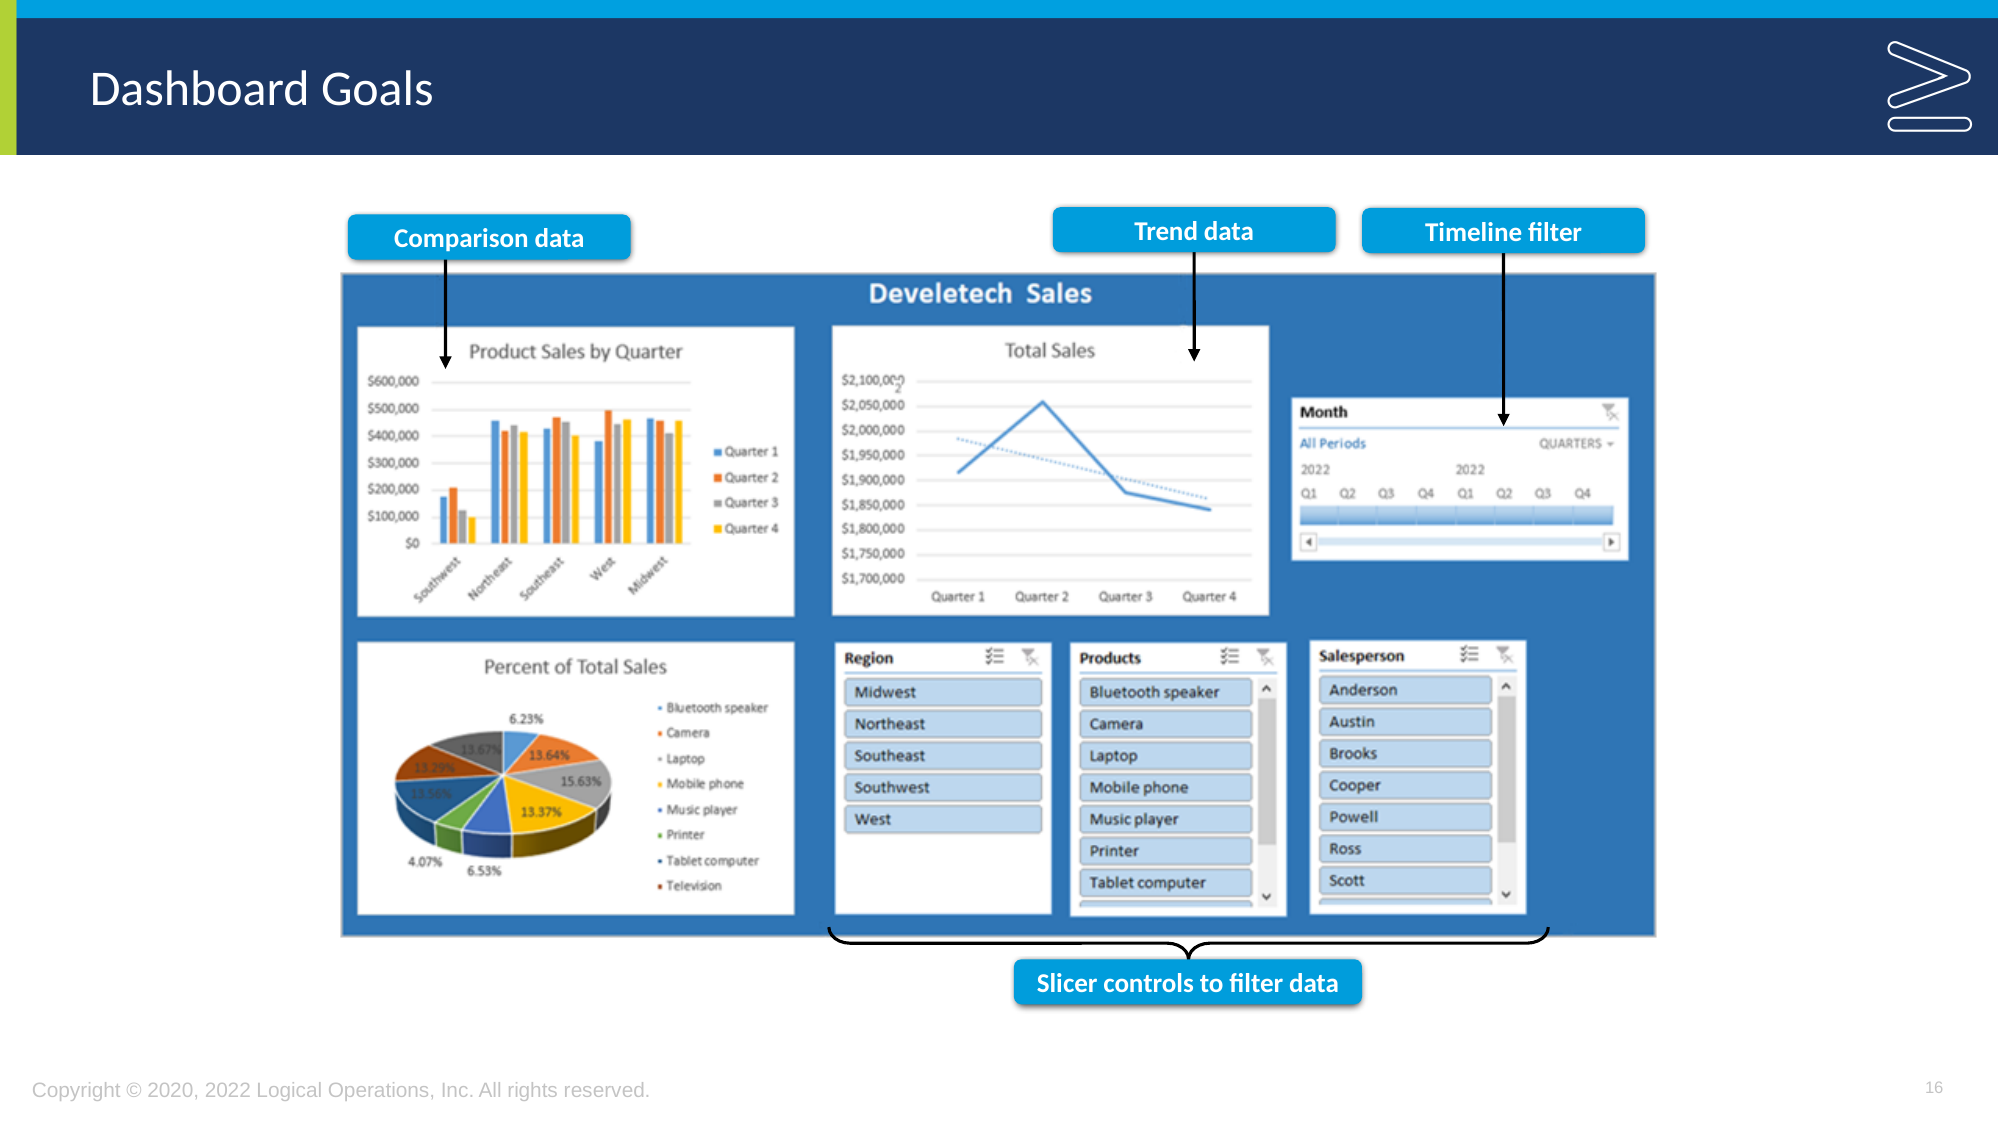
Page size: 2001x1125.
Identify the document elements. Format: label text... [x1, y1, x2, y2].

slide_number 16 [1491, 1057, 1959, 1118]
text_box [339, 206, 1661, 1005]
title Dashboard Goals [74, 16, 1850, 155]
picture [1850, 19, 1998, 155]
picture [0, 0, 74, 155]
